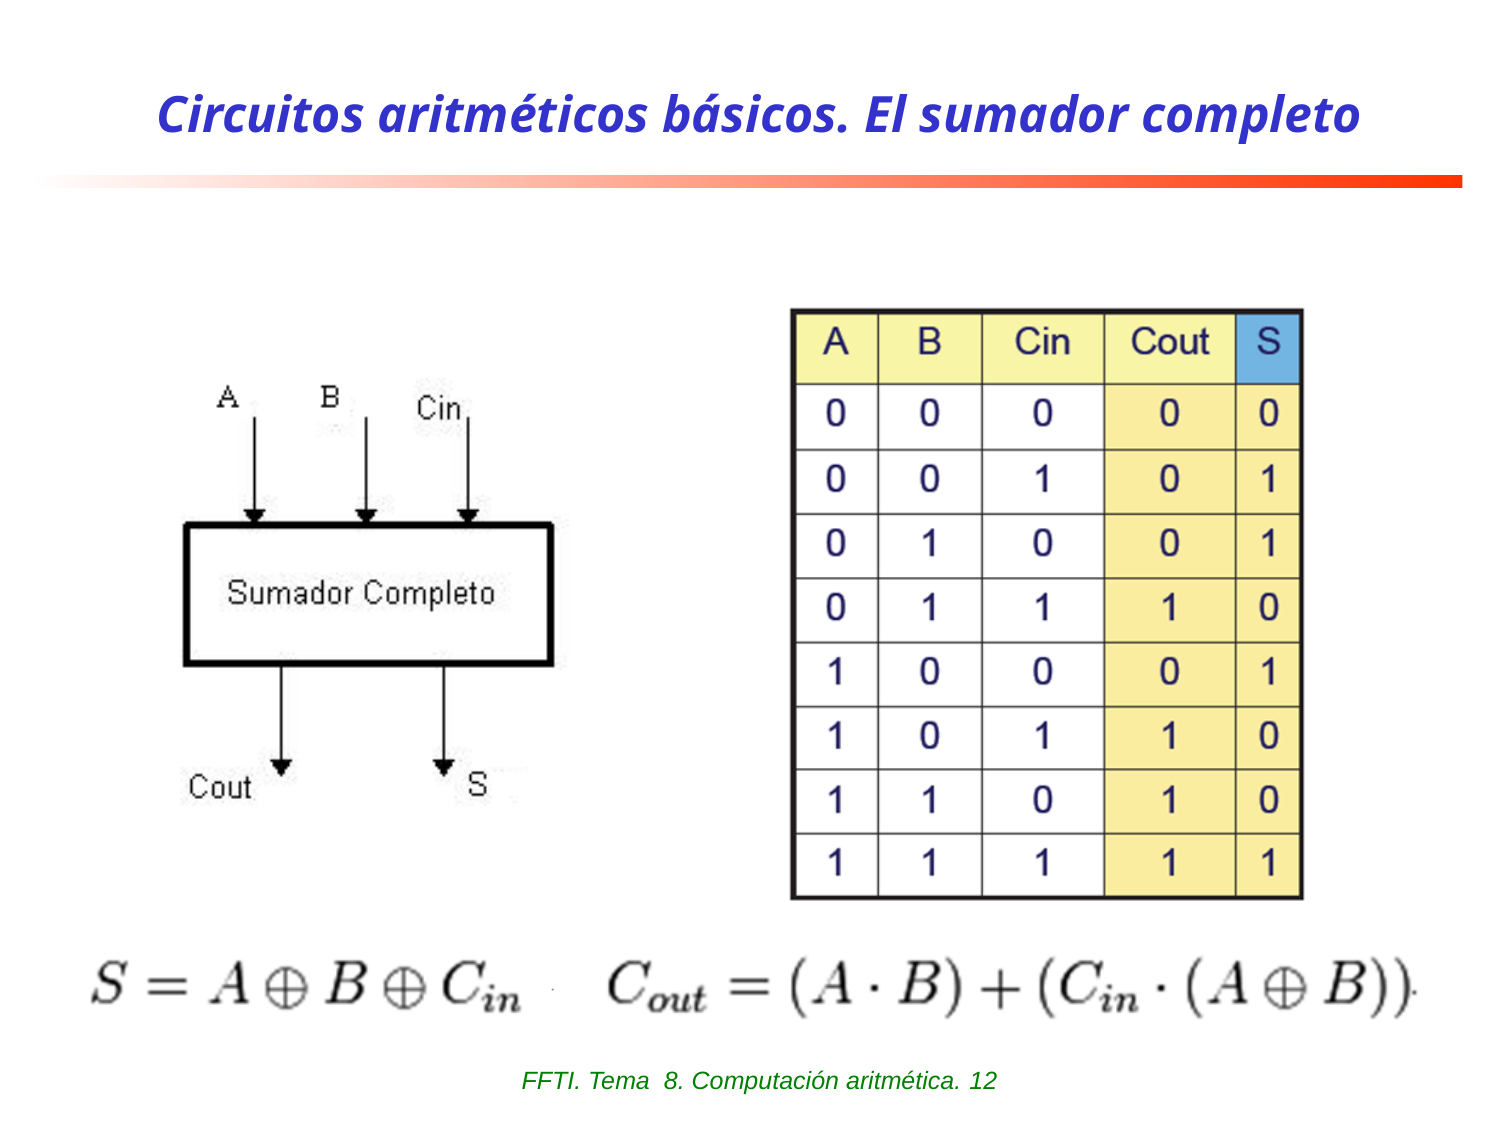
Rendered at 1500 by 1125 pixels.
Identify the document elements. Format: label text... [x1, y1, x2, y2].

title Circuitos aritméticos básicos. El sumador completo [68, 49, 1451, 176]
footer FFTI. Tema 8. Computación aritmética. 12 [68, 1056, 1451, 1103]
picture [786, 305, 1308, 902]
picture [88, 954, 1424, 1021]
picture [105, 357, 618, 867]
